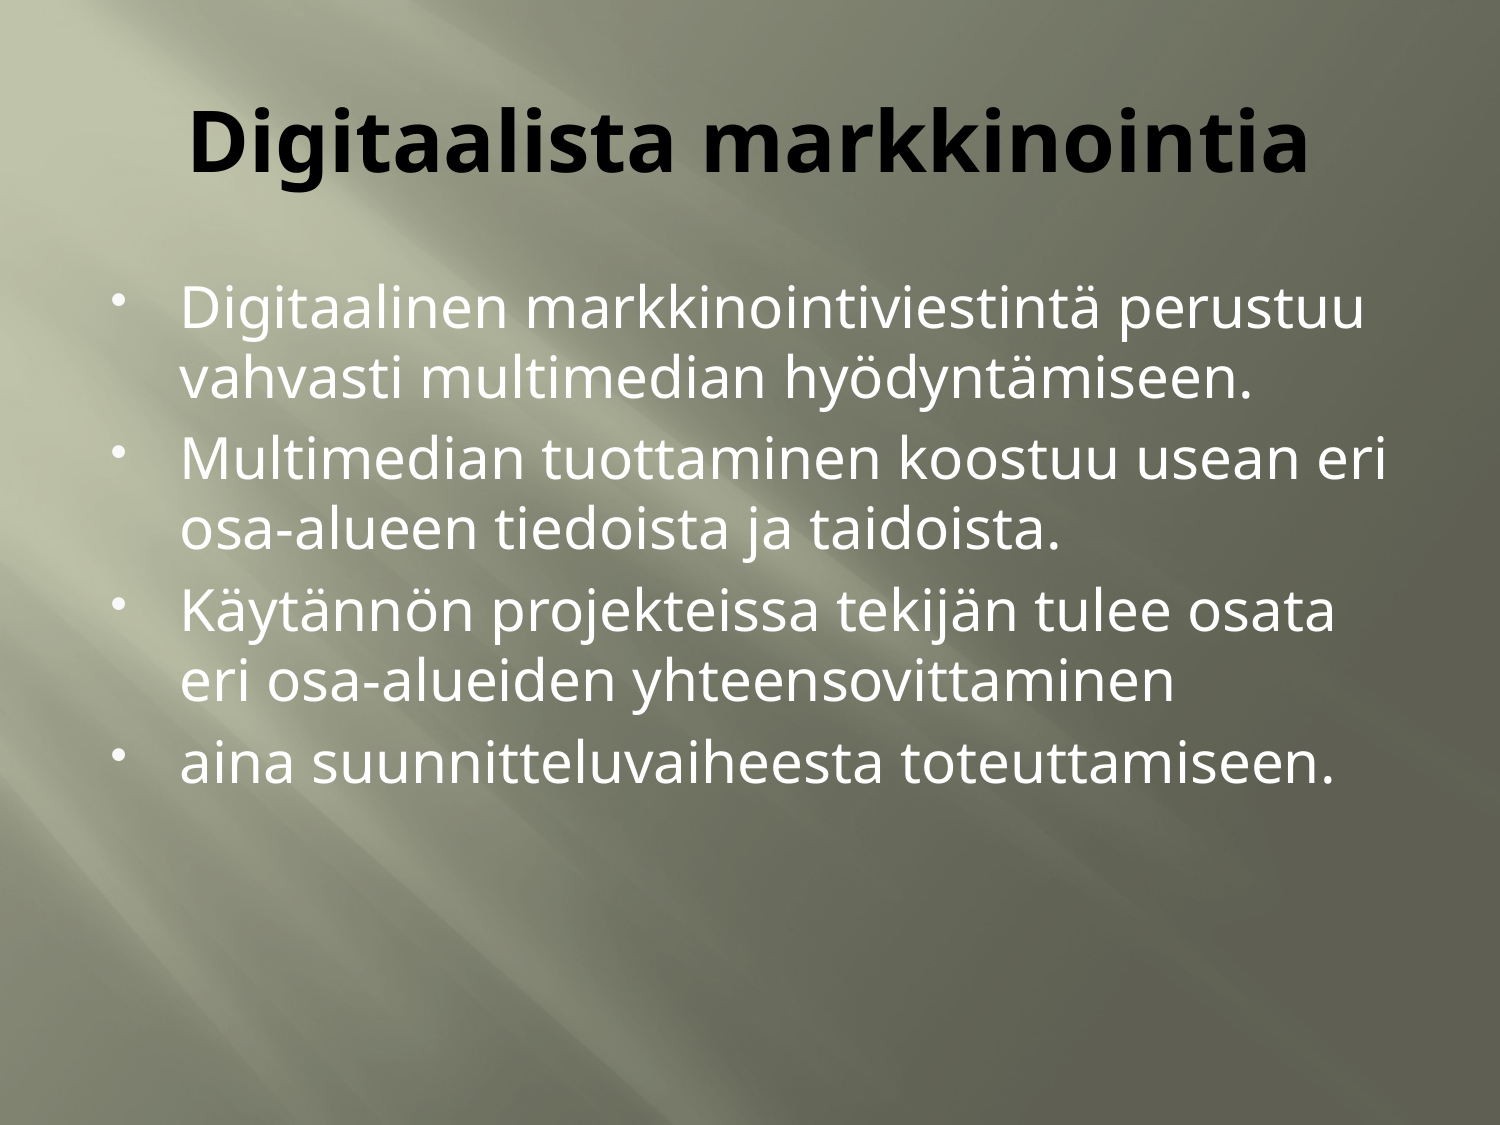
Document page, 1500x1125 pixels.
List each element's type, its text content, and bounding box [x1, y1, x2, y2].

title Digitaalista markkinointia [75, 45, 1425, 233]
list Digitaalinen markkinointiviestintä perustuu vahvasti multimedian hyödyntämiseen. Multimedian tuottaminen koostuu usean eri osa-alueen tiedoista ja taidoista. Käytännön projekteissa tekijän tulee osata eri osa-alueiden yhteensovittaminen aina suunnitteluvaiheesta toteuttamiseen. [75, 262, 1425, 1035]
